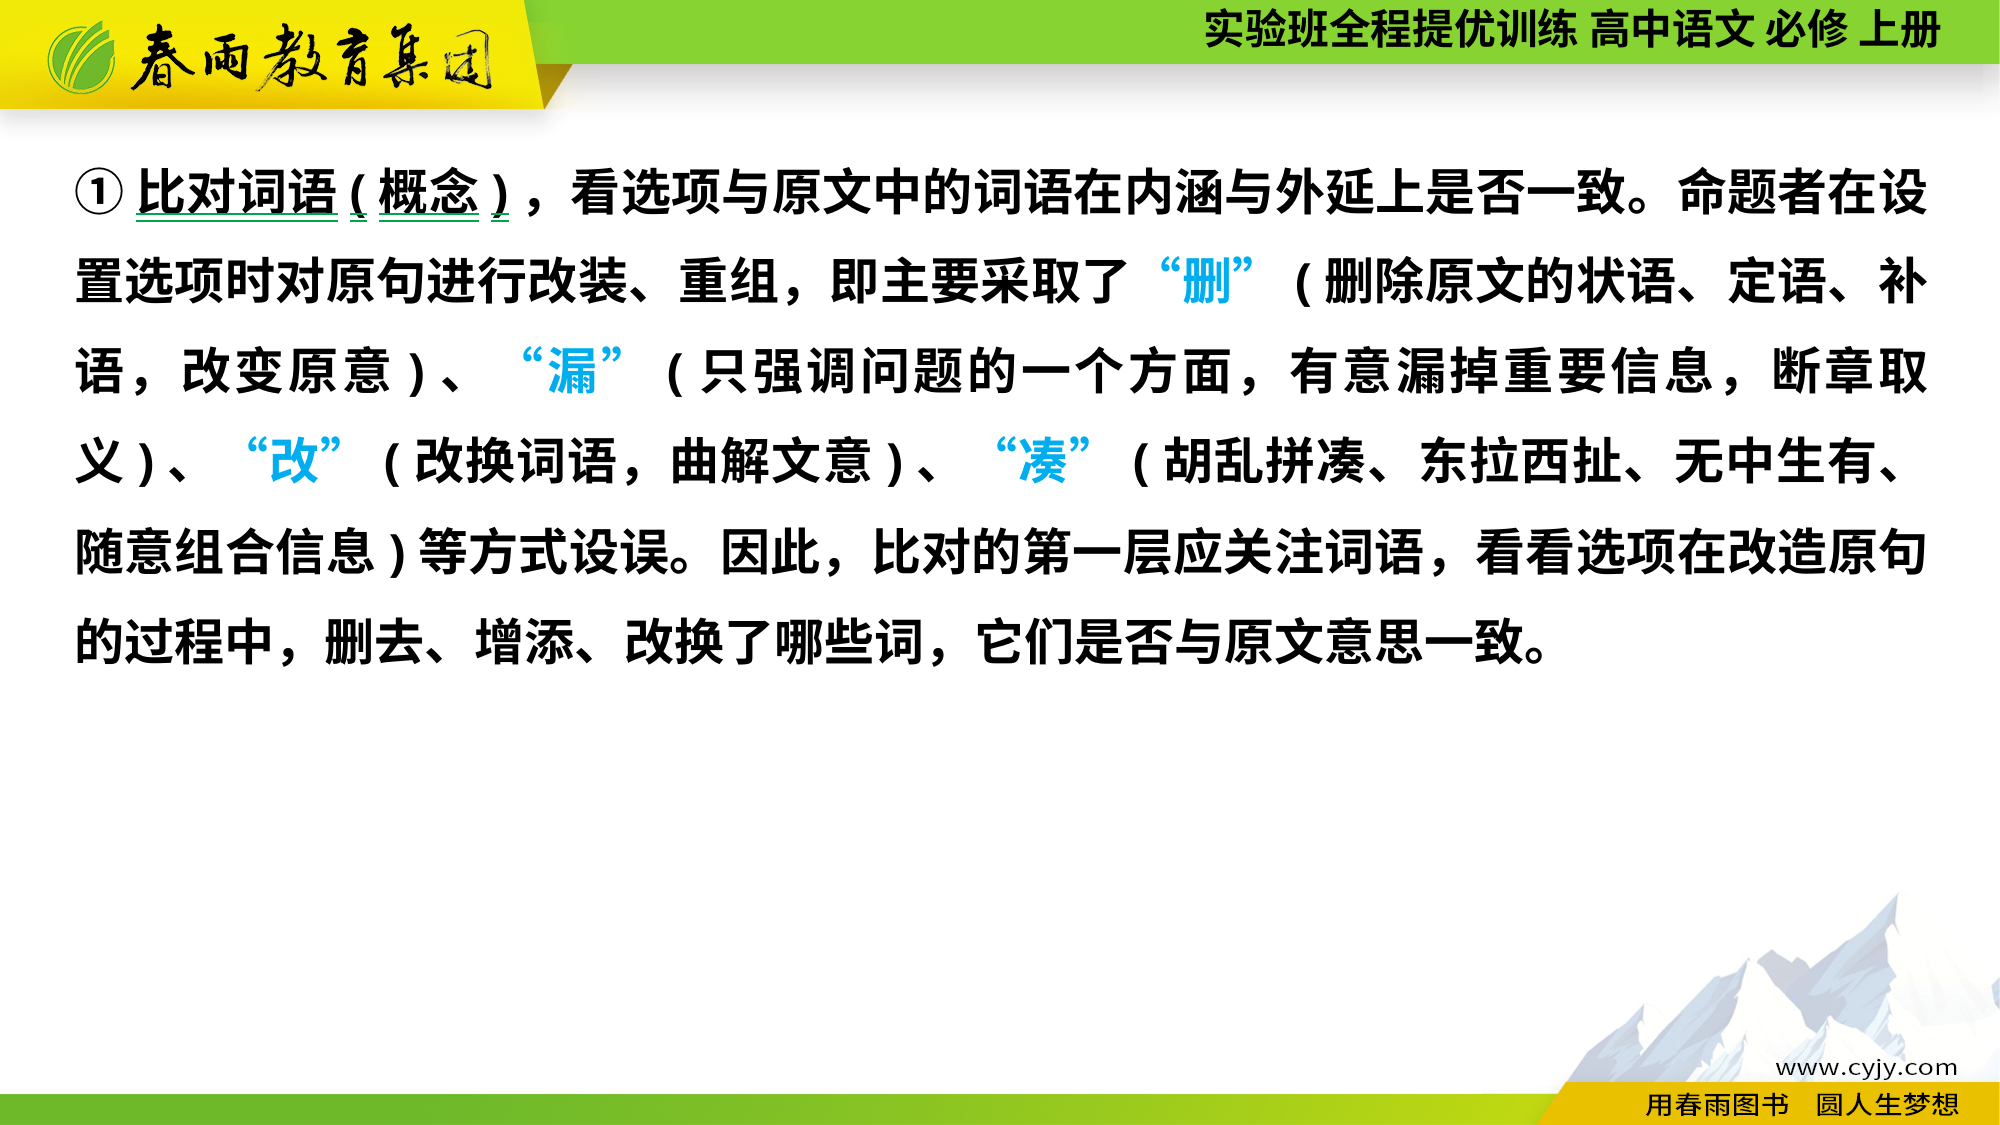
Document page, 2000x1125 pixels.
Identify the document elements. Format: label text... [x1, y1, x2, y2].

picture [0, 0, 2000, 1125]
list ①比对词语(概念)，看选项与原文中的词语在内涵与外延上是否一致。命题者在设置选项时对原句进行改装、重组，即主要采取了“删”(删除原文的状语、定语、补语，改变原意)、“漏”(只强调问题的一个方面，有意漏掉重要信息，断章取义)、“改”(改换词语，曲解文意)、“凑”(胡乱拼凑、东拉西扯、无中生有、随意组合信息)等方式设误。因此，比对的第一层应关注词语，看看选项在改造原句的过程中，删去、增添、改换了哪些词，它们是否与原文意思一致。 [59, 122, 1944, 683]
